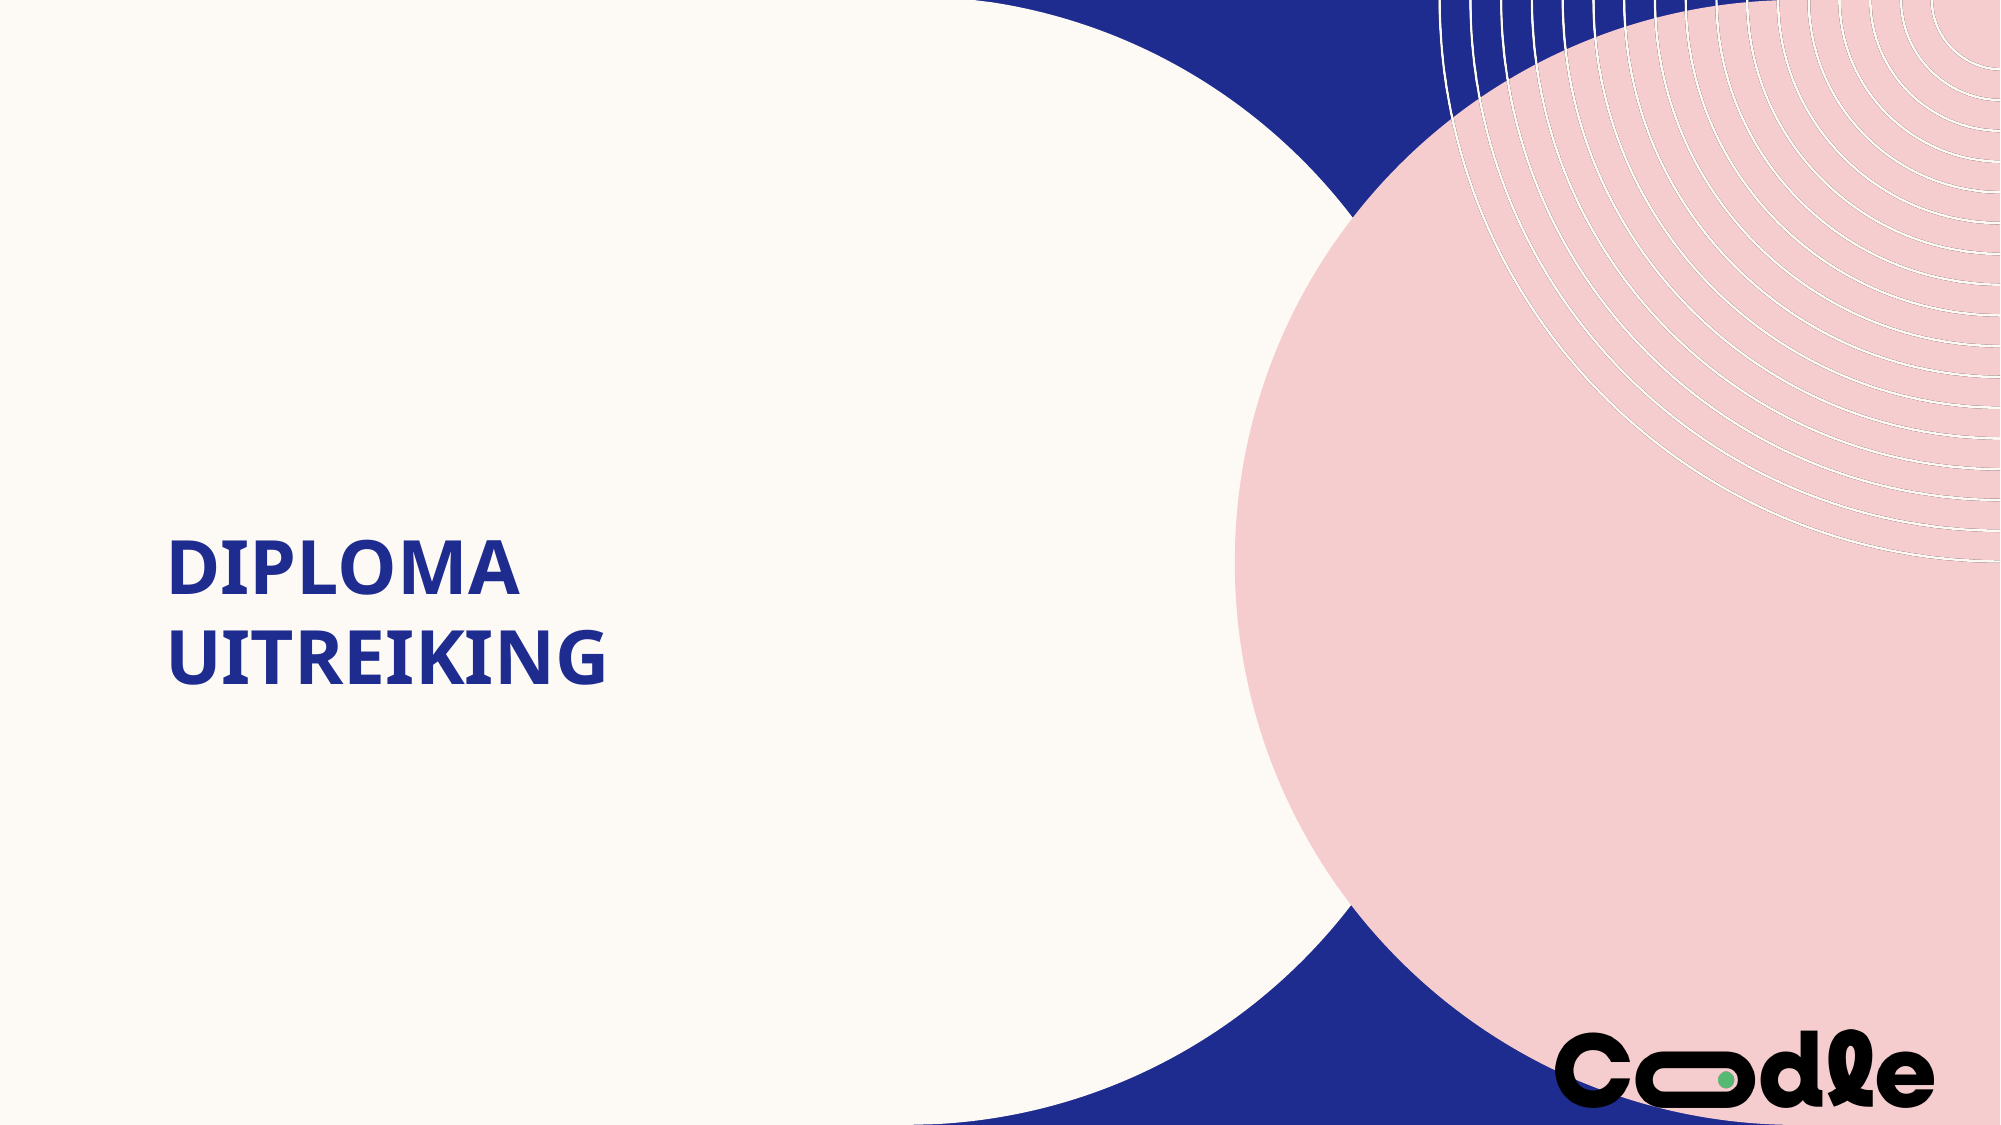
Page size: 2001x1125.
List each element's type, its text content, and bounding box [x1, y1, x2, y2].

picture [1555, 1029, 1934, 1108]
title Diploma uitreiking [150, 251, 762, 700]
picture [1438, 0, 2001, 563]
